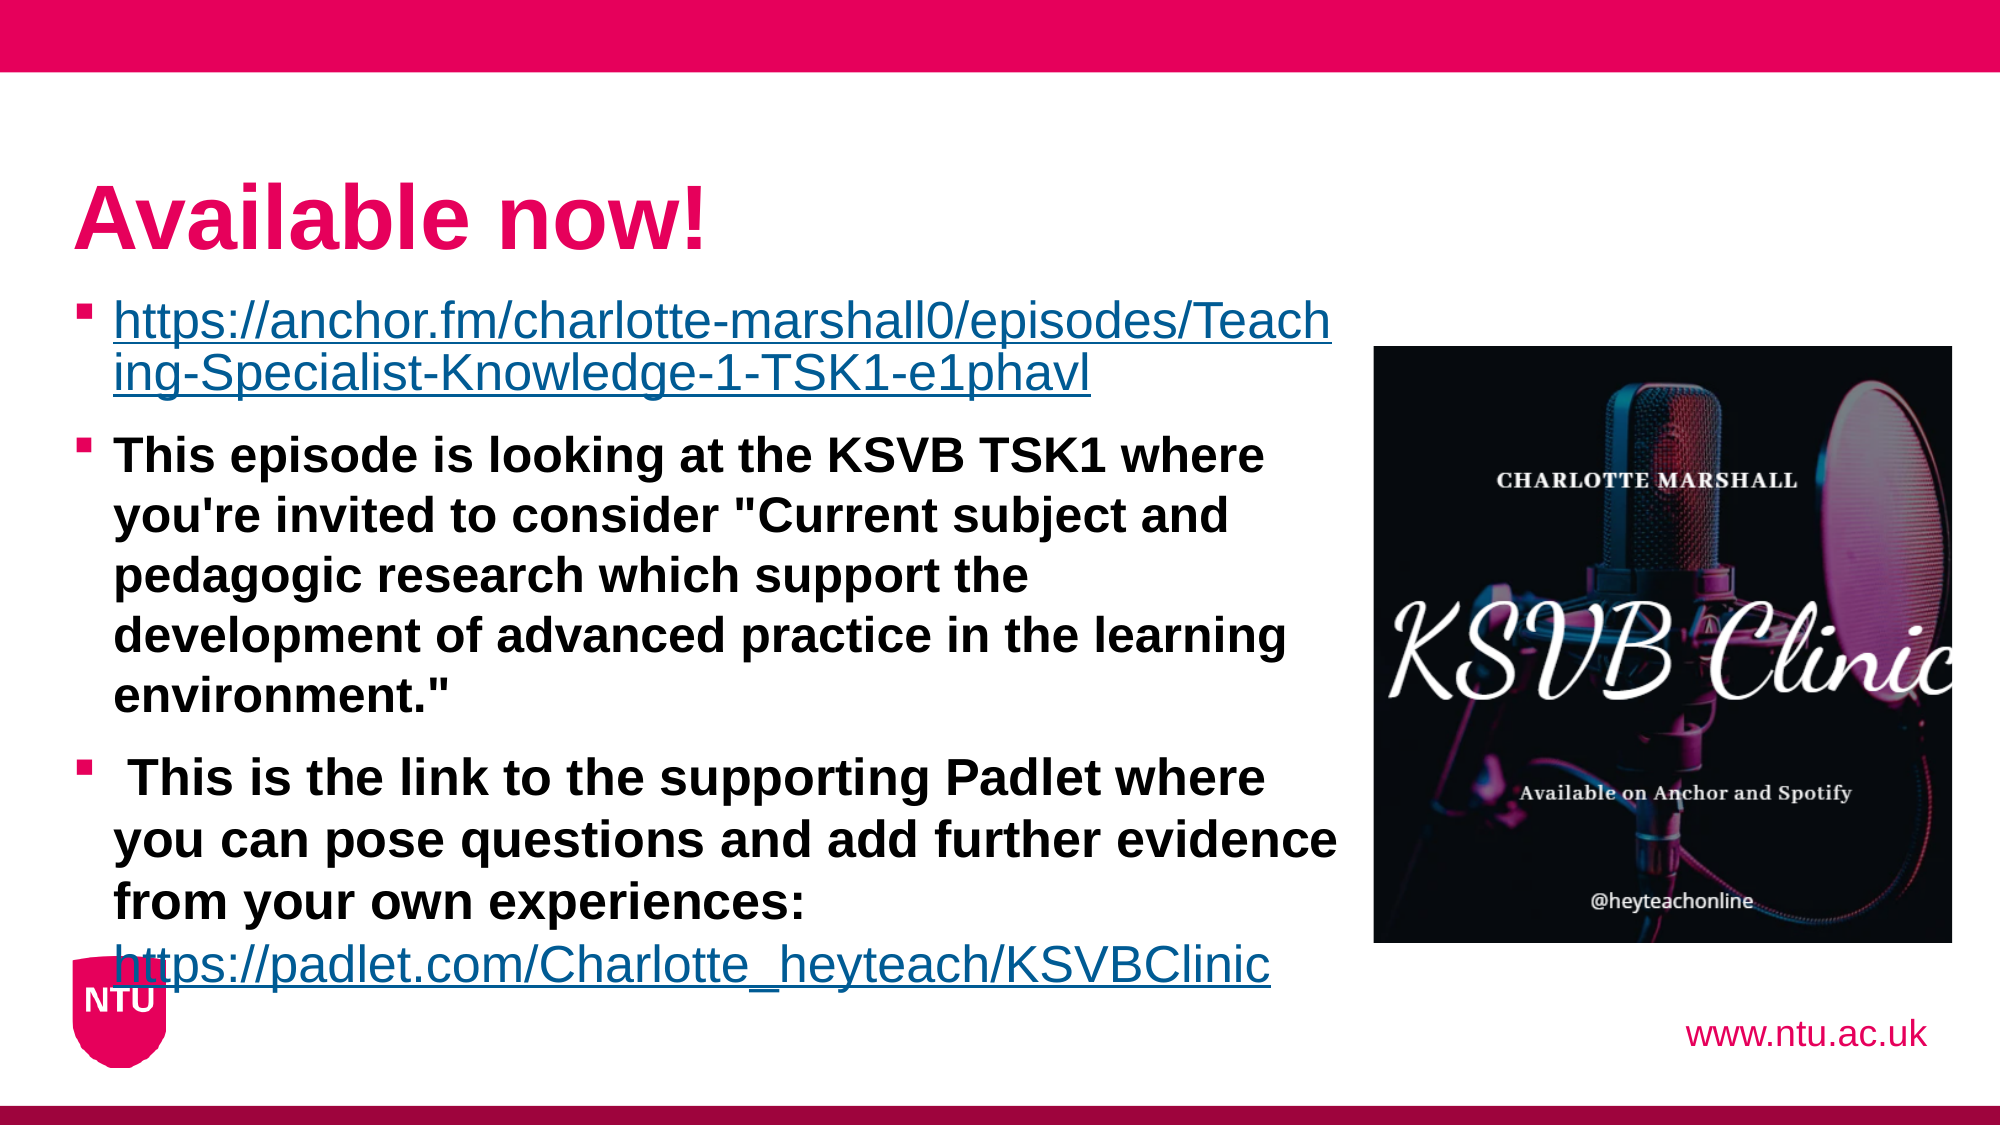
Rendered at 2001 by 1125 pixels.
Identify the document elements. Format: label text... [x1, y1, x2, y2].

list https://anchor.fm/charlotte-marshall0/episodes/Teaching-Specialist-Knowledge-1-TSK1-e1phavl This episode is looking at the KSVB TSK1 where you're invited to consider "Current subject and pedagogic research which support the development of advanced practice in the learning environment." This is the link to the supporting Padlet where you can pose questions and add further evidence from your own experiences: https://padlet.com/Charlotte_heyteach/KSVBClinic [72, 279, 1358, 994]
list www.ntu.ac.uk [1029, 993, 1928, 1055]
picture [1373, 346, 1953, 943]
title Available now! [72, 131, 1928, 296]
